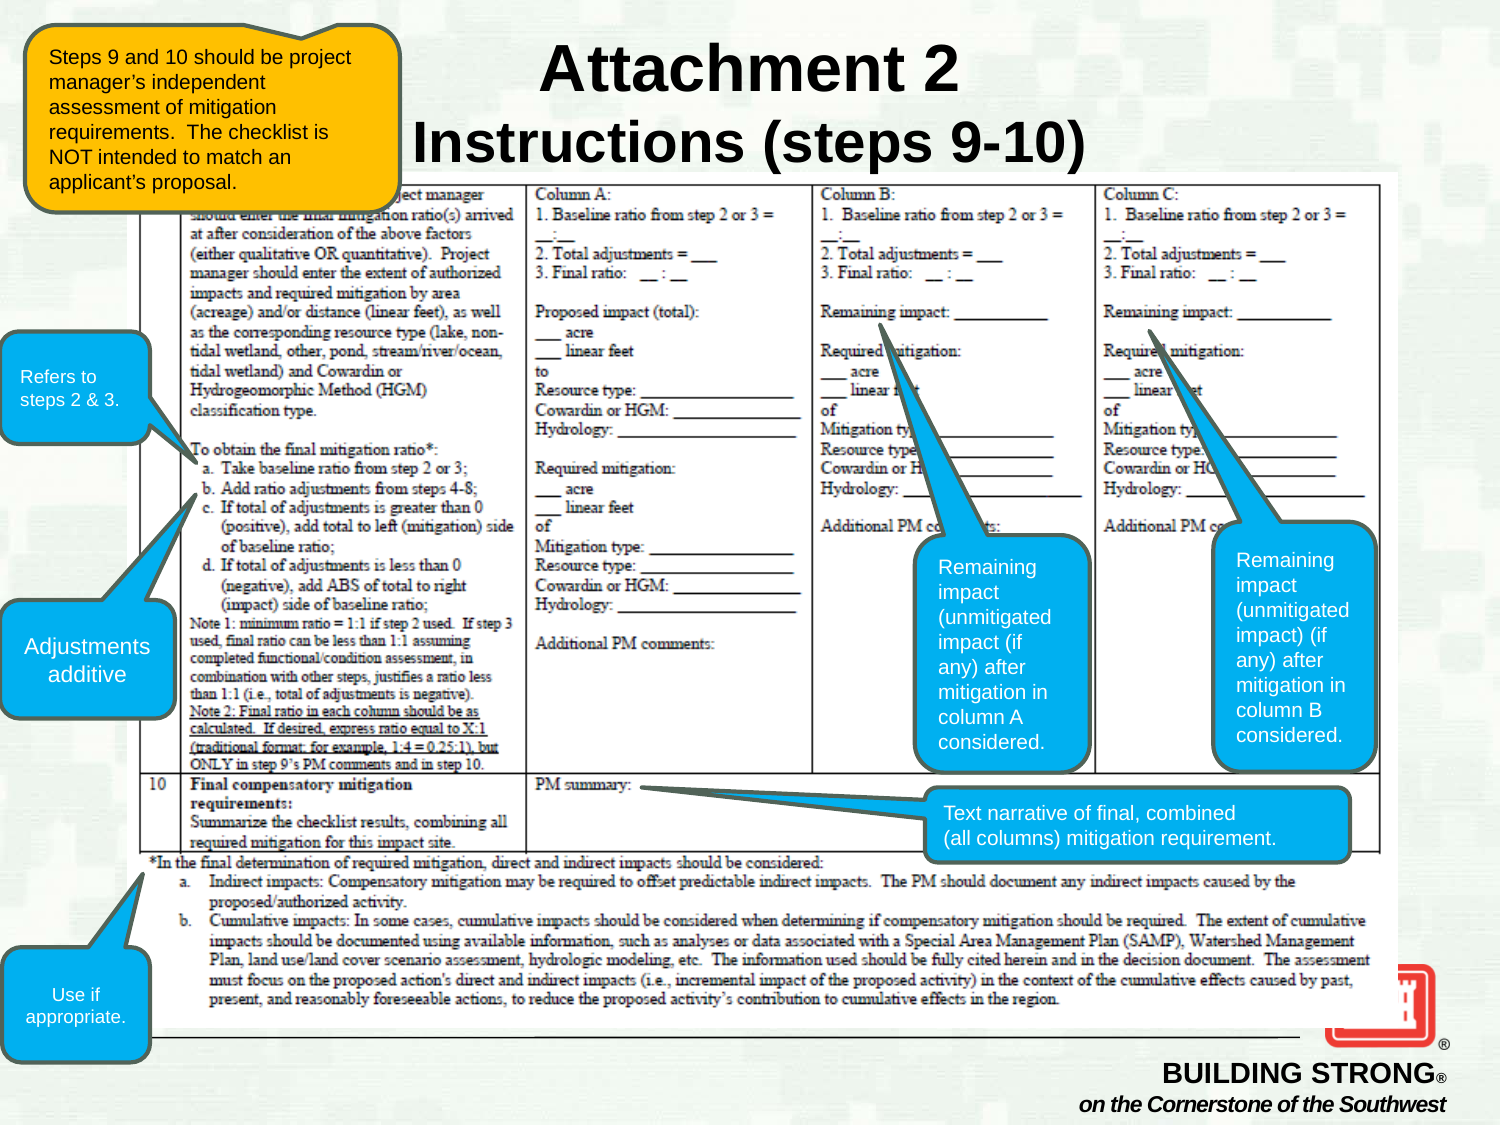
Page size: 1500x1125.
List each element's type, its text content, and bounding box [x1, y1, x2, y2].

text_box Adjustments additive [0, 574, 122, 721]
text_box Refers to steps 2 & 3. [0, 329, 122, 447]
text_box Steps 9 and 10 should be project manager’s independent assessment of mitigation requirements. The checklist is NOT intended to match an applicant’s proposal. [22, 22, 122, 215]
title Attachment 2 Instructions (steps 9-10) [74, 5, 1426, 194]
picture [0, 0, 1500, 1125]
text_box Use if appropriate. [0, 898, 153, 1065]
